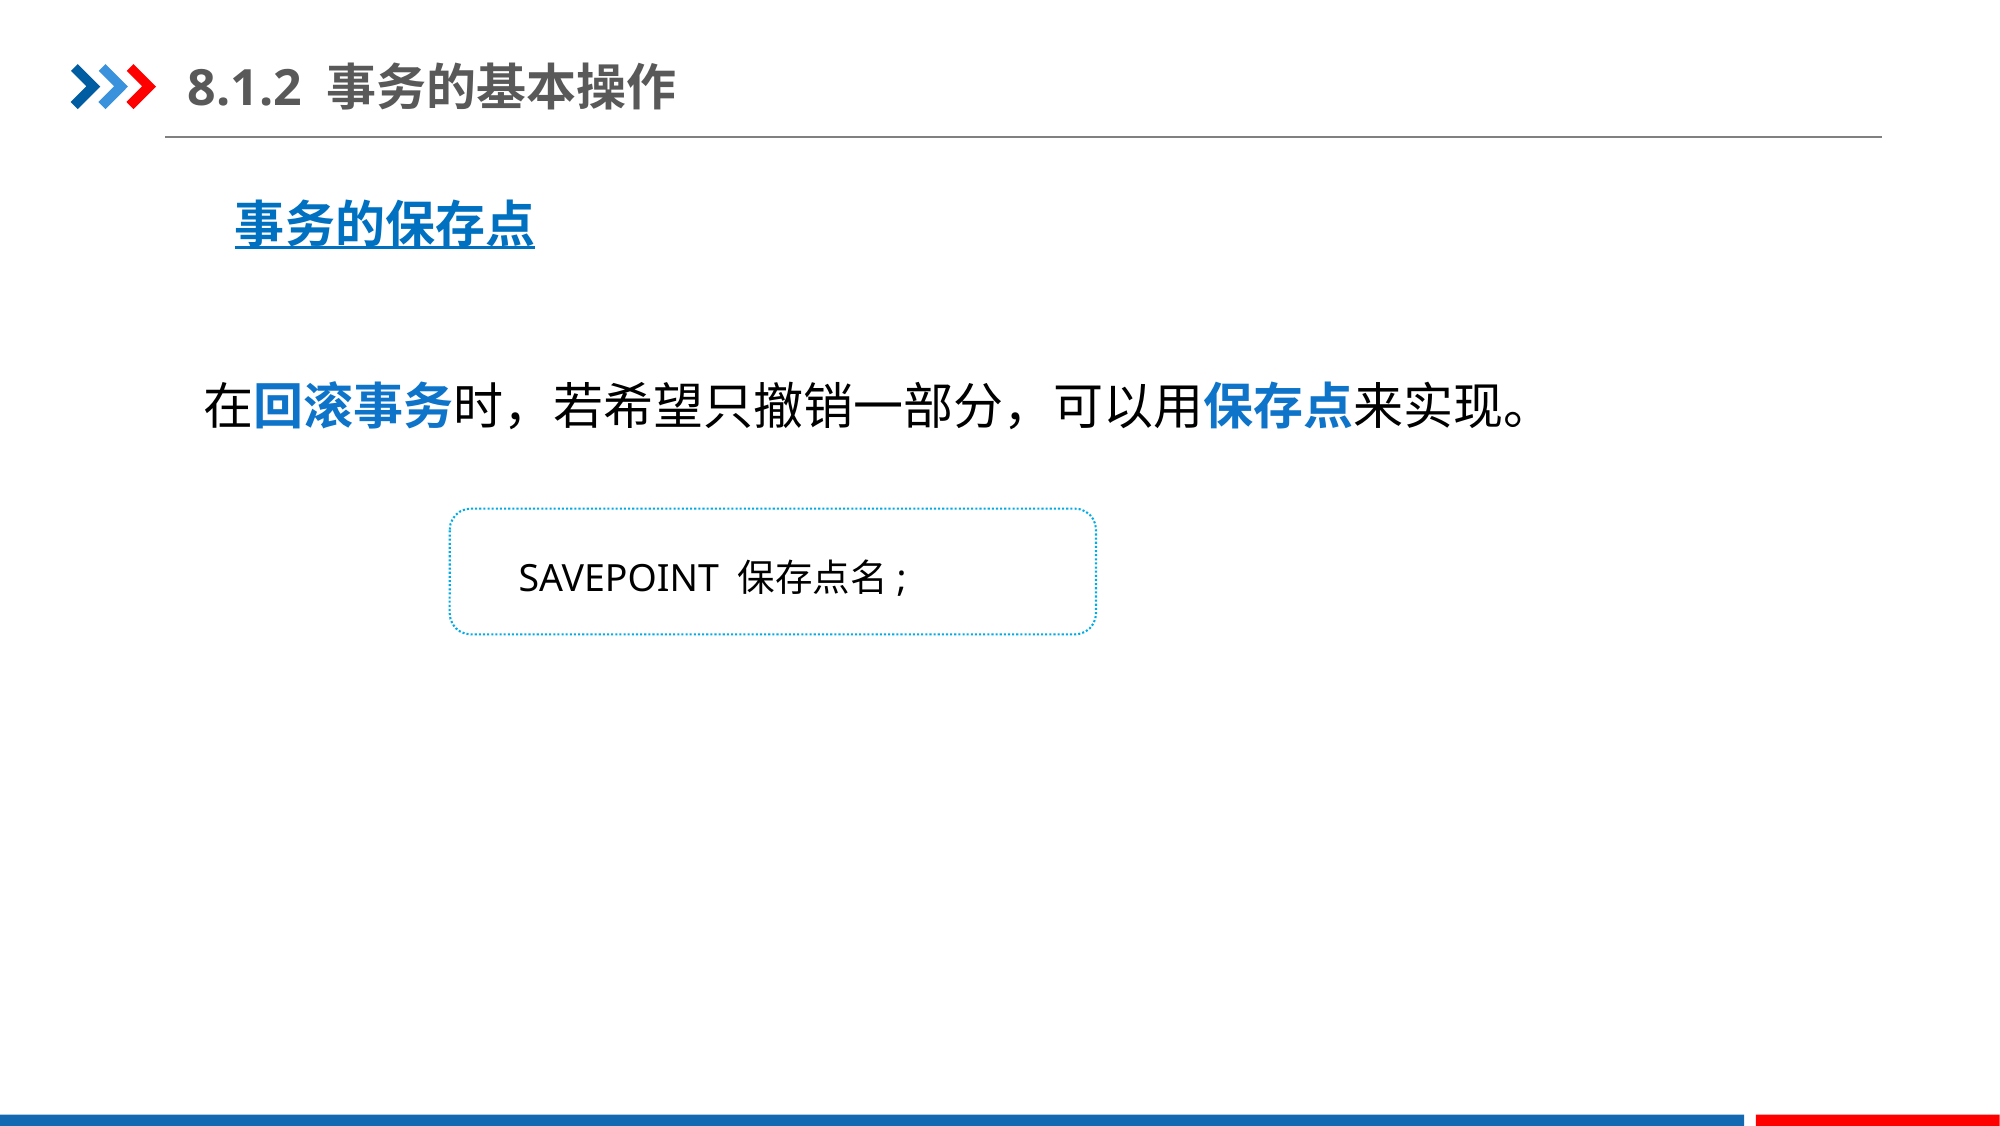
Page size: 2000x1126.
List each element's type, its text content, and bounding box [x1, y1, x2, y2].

text_box 8.1.2 事务的基本操作 [187, 43, 827, 127]
text_box SAVEPOINT 保存点名; [503, 535, 1130, 607]
text_box 在回滚事务时，若希望只撤销一部分，可以用保存点来实现。 [189, 366, 1637, 442]
text_box 事务的保存点 [220, 184, 816, 260]
text_box [449, 508, 1097, 635]
